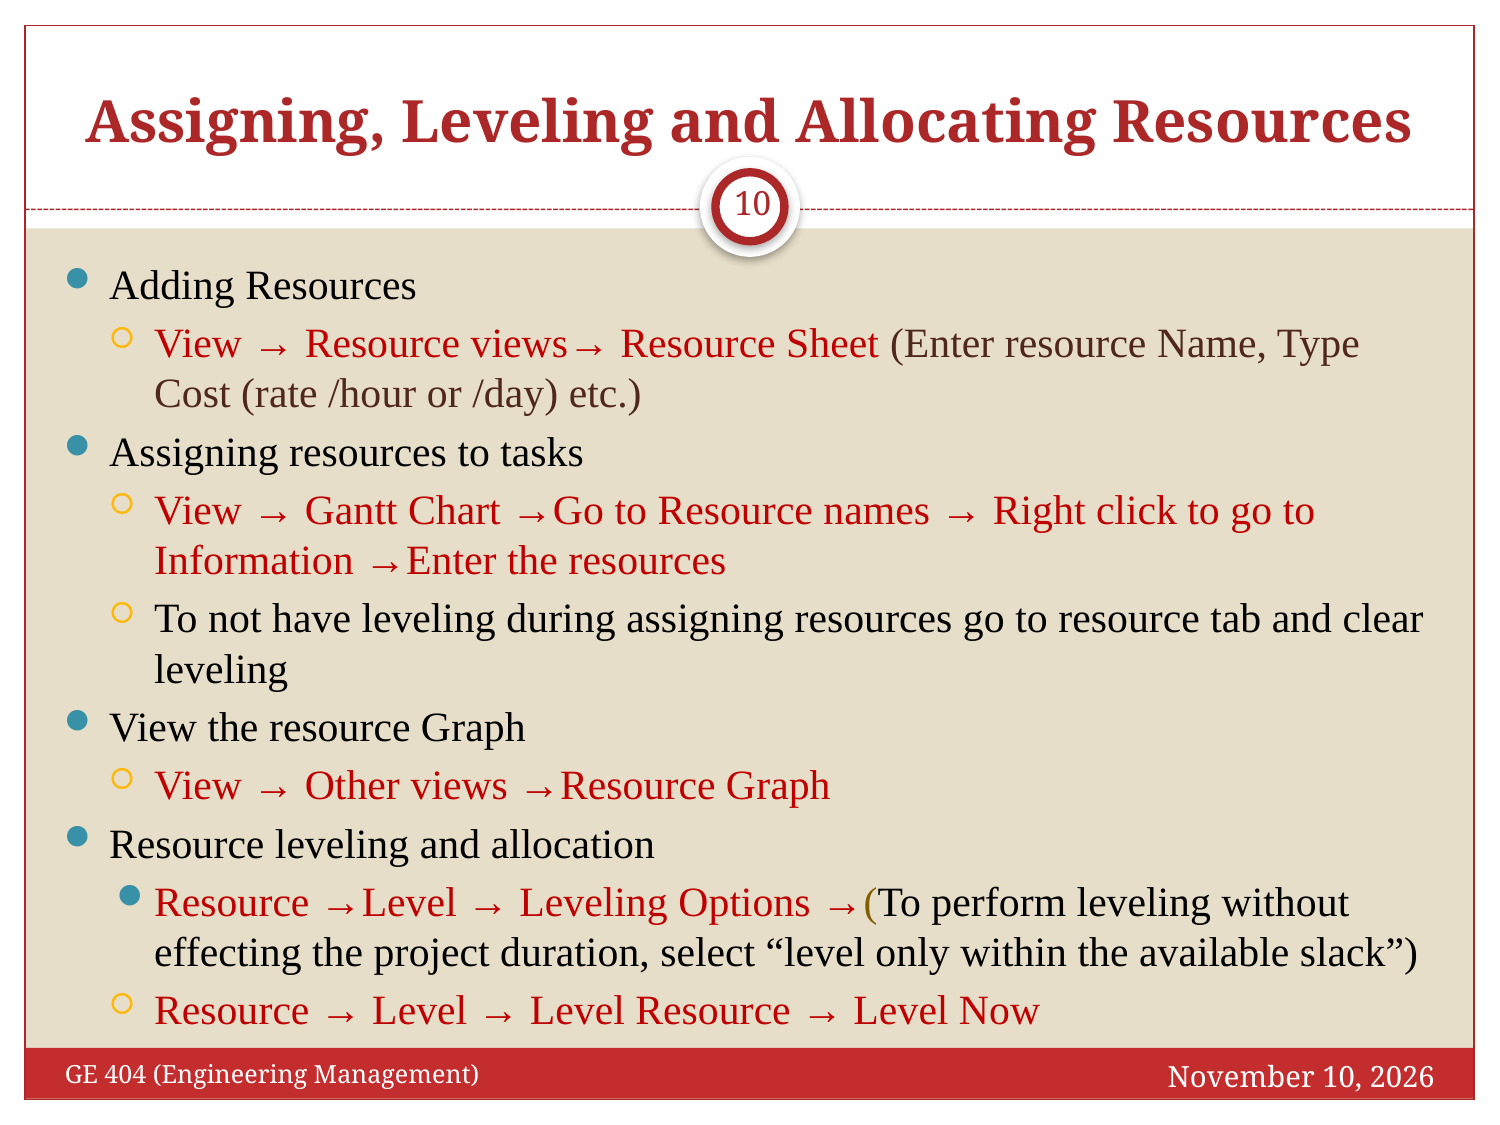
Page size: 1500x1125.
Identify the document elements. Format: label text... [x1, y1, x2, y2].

list Adding Resources View → Resource views→ Resource Sheet (Enter resource Name, Type Cost (rate /hour or /day) etc.) Assigning resources to tasks View → Gantt Chart →Go to Resource names → Right click to go to Information →Enter the resources To not have leveling during assigning resources go to resource tab and clear leveling View the resource Graph View → Other views →Resource Graph Resource leveling and allocation Resource →Level → Leveling Options →(To perform leveling without effecting the project duration, select “level only within the available slack”) Resource → Level → Level Resource → Level Now [49, 250, 1445, 1051]
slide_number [950, 1050, 1450, 1111]
slide_number 10 [715, 168, 791, 241]
title Assigning, Leveling and Allocating Resources [49, 37, 1450, 162]
footer GE 404 (Engineering Management) [50, 1051, 638, 1112]
